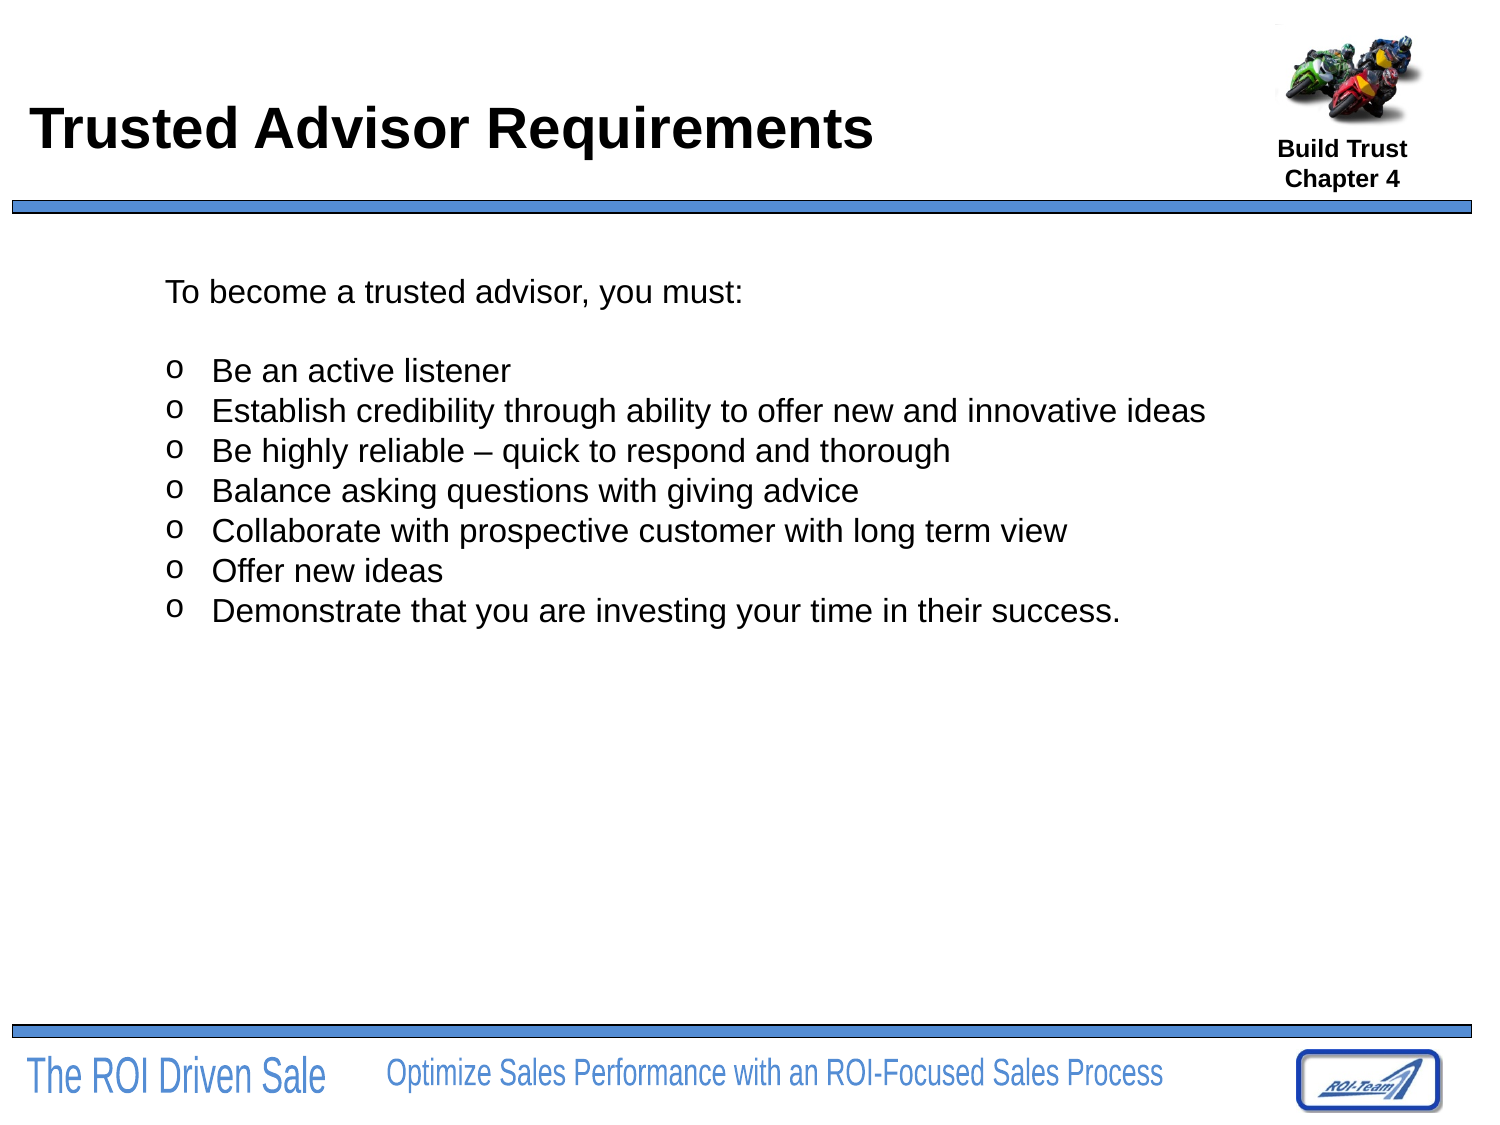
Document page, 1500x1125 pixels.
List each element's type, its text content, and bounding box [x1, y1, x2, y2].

picture [1275, 100, 1430, 124]
text_box Build Trust Chapter 4 [1222, 124, 1463, 200]
picture [1275, 24, 1430, 99]
title Trusted Advisor Requirements [14, 50, 1163, 200]
picture [1296, 1049, 1443, 1113]
text_box To become a trusted advisor, you must: Be an active listener Establish credibility through ability to offer new and innovative ideas Be highly reliable – quick to respond and thorough Balance asking questions with giving advice Collaborate with prospective customer with long term view Offer new ideas Demonstrate that you are investing your time in their success. [150, 262, 1343, 637]
